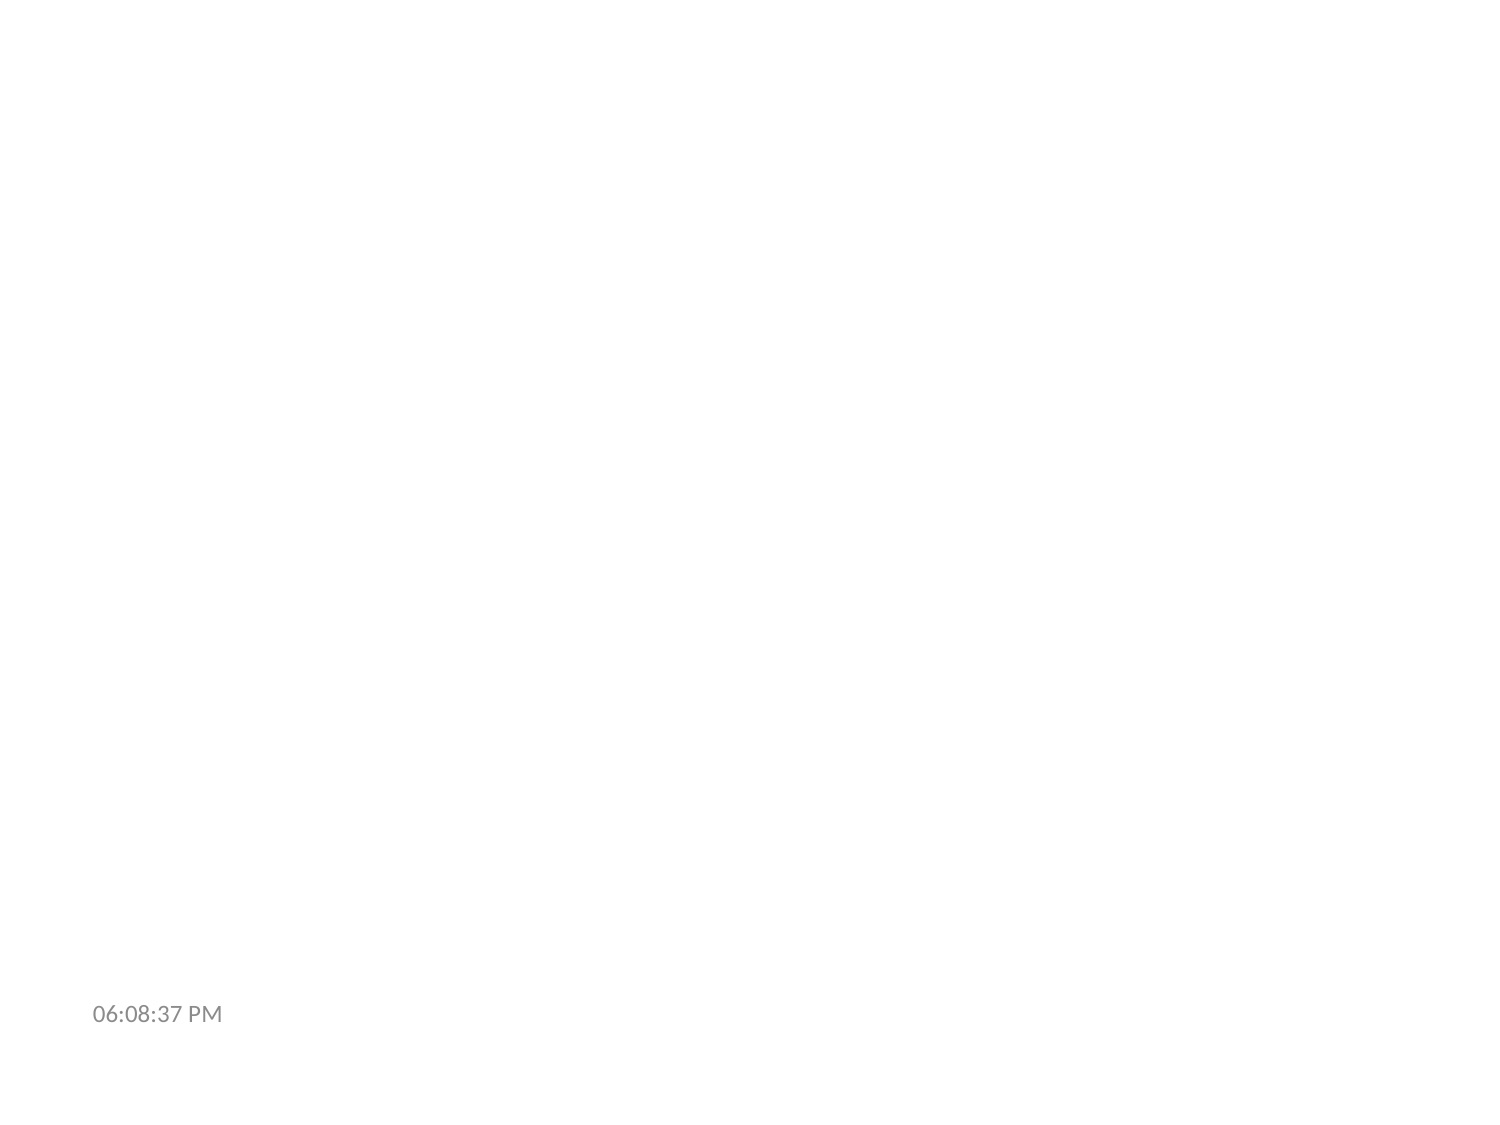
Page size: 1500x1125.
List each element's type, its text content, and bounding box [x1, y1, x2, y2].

text_box 3:35:09 PM [77, 982, 428, 1043]
